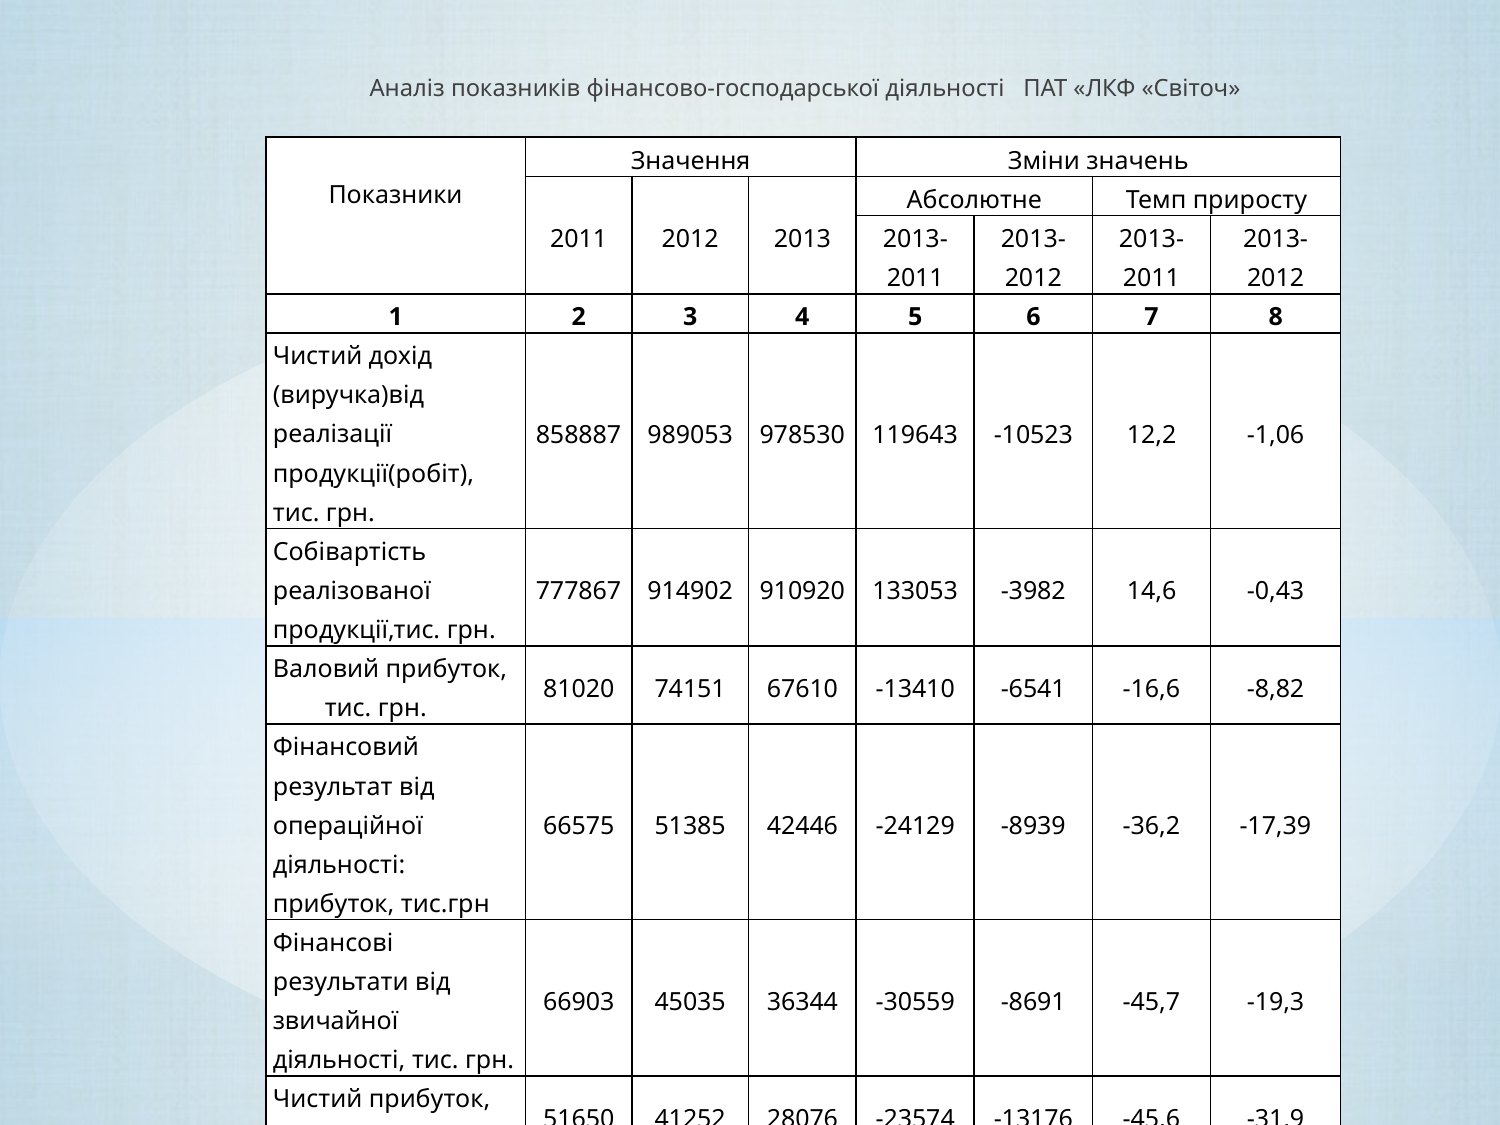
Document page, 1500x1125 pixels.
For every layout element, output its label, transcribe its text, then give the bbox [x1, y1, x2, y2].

table_cell 2013-2012 [975, 216, 1092, 293]
table_cell -0,43 [1211, 529, 1340, 645]
table_cell 1 [267, 295, 525, 332]
table_header Зміни значень [857, 138, 1340, 176]
table_cell 67610 [749, 647, 855, 723]
table_cell 7 [1093, 295, 1210, 332]
table_cell 989053 [633, 334, 748, 528]
table_cell 914902 [633, 529, 748, 645]
table_cell 2012 [633, 177, 748, 293]
table_cell 2011 [526, 177, 631, 293]
table_cell 2013-2012 [1211, 216, 1340, 293]
table_cell 2 [526, 295, 631, 332]
table_cell 6 [975, 295, 1092, 332]
table_cell -6541 [975, 647, 1092, 723]
table_cell -23574 [857, 1077, 973, 1125]
table_cell -13176 [975, 1077, 1092, 1125]
table_cell 51650 [526, 1077, 631, 1125]
table_cell 858887 [526, 334, 631, 528]
table_cell -10523 [975, 334, 1092, 528]
table_cell 14,6 [1093, 529, 1210, 645]
table_cell 2013-2011 [857, 216, 973, 293]
table_cell -3982 [975, 529, 1092, 645]
table_cell 777867 [526, 529, 631, 645]
table_cell 81020 [526, 647, 631, 723]
table_cell 12,2 [1093, 334, 1210, 528]
title Аналіз показників фінансово-господарської діяльності ПАТ «ЛКФ «Світоч» [53, 19, 1500, 110]
table_cell Собівартість реалізованої продукції,тис. грн. [267, 529, 525, 645]
table_cell -36,2 [1093, 725, 1210, 919]
table_cell 910920 [749, 529, 855, 645]
table_cell 41252 [633, 1077, 748, 1125]
table_cell -8939 [975, 725, 1092, 919]
table_cell 4 [749, 295, 855, 332]
table_cell -13410 [857, 647, 973, 723]
table_cell -16,6 [1093, 647, 1210, 723]
table_cell 28076 [749, 1077, 855, 1125]
table_cell -17,39 [1211, 725, 1340, 919]
table_cell 978530 [749, 334, 855, 528]
table_cell -8691 [975, 920, 1092, 1075]
table_cell 119643 [857, 334, 973, 528]
table_cell 133053 [857, 529, 973, 645]
table_cell 3 [633, 295, 748, 332]
table_header Значення [526, 138, 855, 176]
table_cell -45,6 [1093, 1077, 1210, 1125]
table_cell 2013-2011 [1093, 216, 1210, 293]
table_cell Чистий дохід (виручка)від реалізації продукції(робіт), тис. грн. [267, 334, 525, 528]
table_cell -1,06 [1211, 334, 1340, 528]
table_cell -24129 [857, 725, 973, 919]
table_cell Фінансові результати від звичайної діяльності, тис. грн. [267, 920, 525, 1075]
table_cell -45,7 [1093, 920, 1210, 1075]
table_cell 66575 [526, 725, 631, 919]
table_cell 8 [1211, 295, 1340, 332]
table_cell Абсолютне [857, 177, 1092, 215]
table_cell 36344 [749, 920, 855, 1075]
table_cell -30559 [857, 920, 973, 1075]
table_cell -8,82 [1211, 647, 1340, 723]
table_cell Чистий прибуток, тис. грн. [267, 1077, 525, 1125]
table_cell Темп приросту [1093, 177, 1340, 215]
table_cell -31,9 [1211, 1077, 1340, 1125]
table_cell Фінансовий результат від операційної діяльності: прибуток, тис.грн [267, 725, 525, 919]
table_cell 66903 [526, 920, 631, 1075]
table_cell -19,3 [1211, 920, 1340, 1075]
table_cell 74151 [633, 647, 748, 723]
table_cell Валовий прибуток, тис. грн. [267, 647, 525, 723]
table_cell 51385 [633, 725, 748, 919]
table_header Показники [267, 138, 525, 293]
table_cell 42446 [749, 725, 855, 919]
table_cell 2013 [749, 177, 855, 293]
table_cell 5 [857, 295, 973, 332]
table_cell 45035 [633, 920, 748, 1075]
